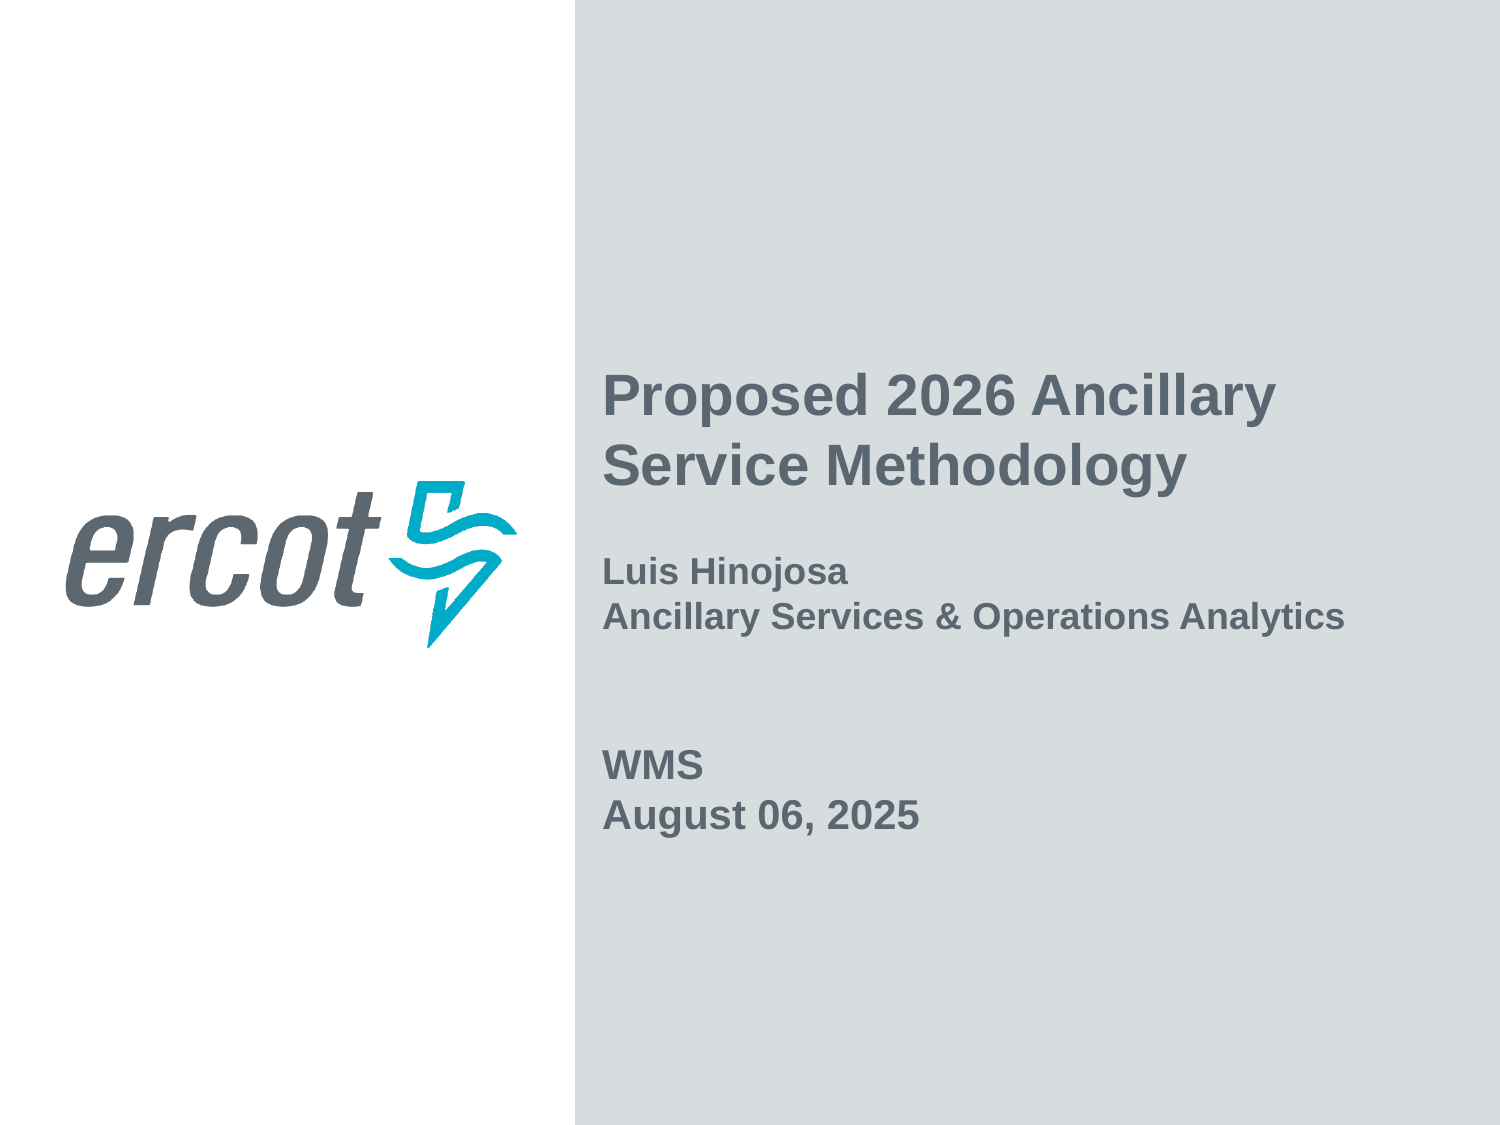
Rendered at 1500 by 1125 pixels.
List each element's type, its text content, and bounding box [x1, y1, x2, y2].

picture [56, 471, 525, 654]
text_box Proposed 2026 Ancillary Service Methodology Luis Hinojosa Ancillary Services & Operations Analytics WMS August 06, 2025 [587, 350, 1413, 845]
